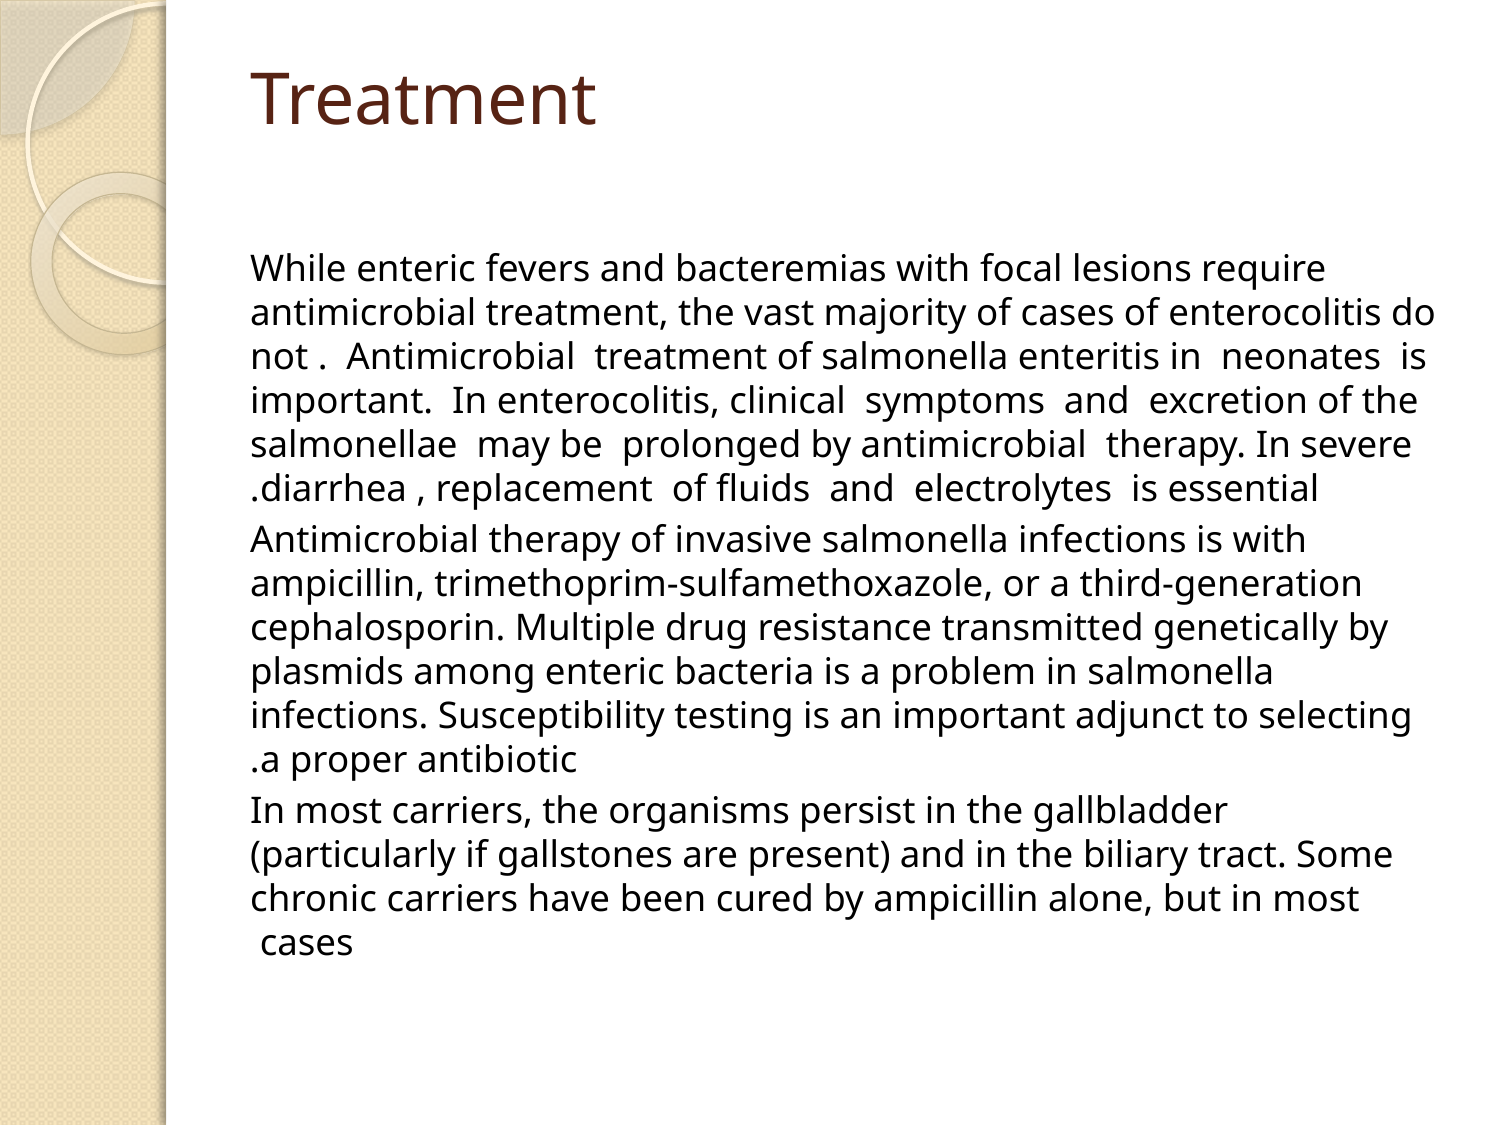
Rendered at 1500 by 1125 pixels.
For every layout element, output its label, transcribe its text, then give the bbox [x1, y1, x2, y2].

title Treatment [235, 45, 1466, 233]
list While enteric fevers and bacteremias with focal lesions require antimicrobial treatment, the vast majority of cases of enterocolitis do not . Antimicrobial treatment of salmonella enteritis in neonates is important. In enterocolitis, clinical symptoms and excretion of the salmonellae may be prolonged by antimicrobial therapy. In severe diarrhea , replacement of fluids and electrolytes is essential. Antimicrobial therapy of invasive salmonella infections is with ampicillin, trimethoprim-sulfamethoxazole, or a third-generation cephalosporin. Multiple drug resistance transmitted genetically by plasmids among enteric bacteria is a problem in salmonella infections. Susceptibility testing is an important adjunct to selecting a proper antibiotic. In most carriers, the organisms persist in the gallbladder (particularly if gallstones are present) and in the biliary tract. Some chronic carriers have been cured by ampicillin alone, but in most cases [235, 237, 1466, 1025]
